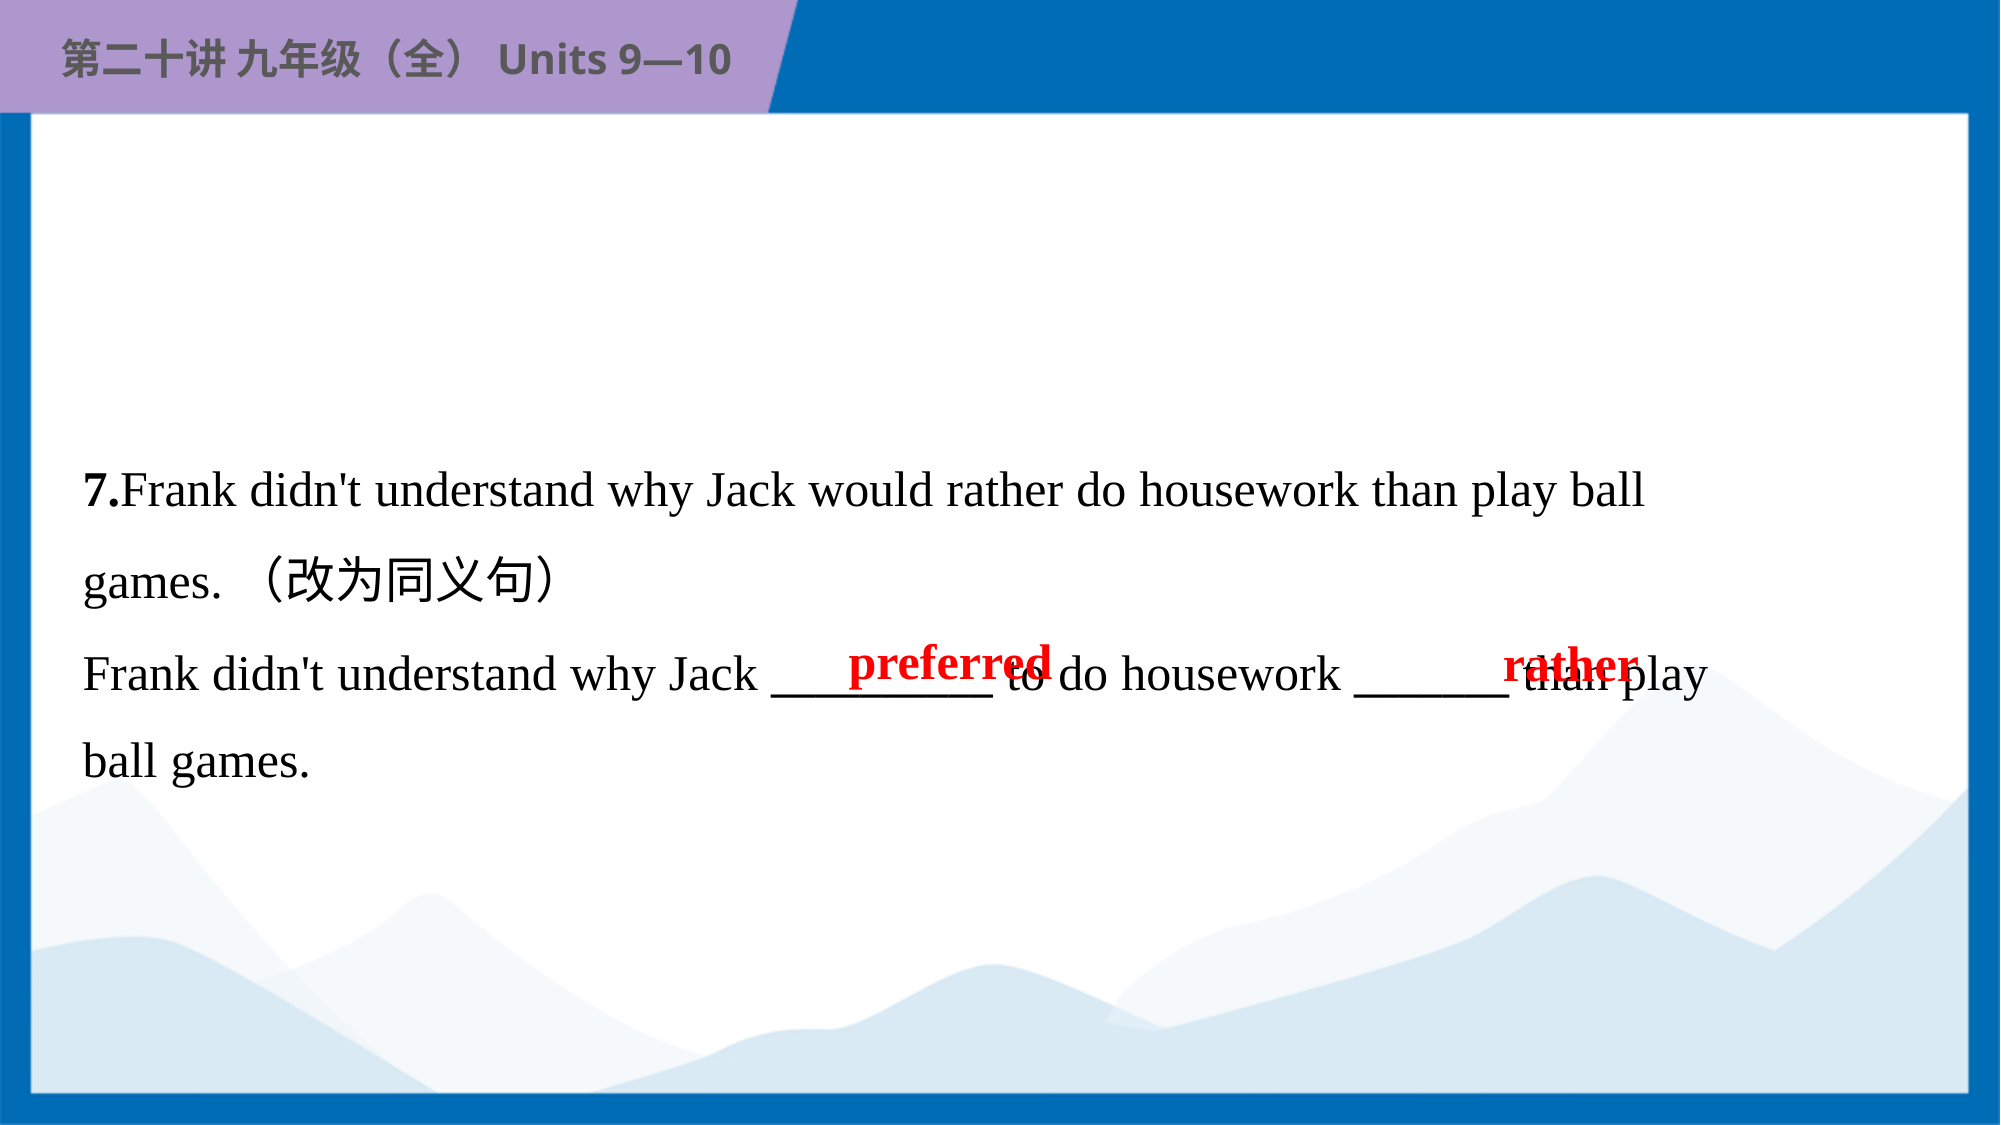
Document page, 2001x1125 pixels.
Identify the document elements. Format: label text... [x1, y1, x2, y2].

text_box preferred [830, 601, 1071, 681]
picture [0, 0, 2000, 1125]
text_box 7.Frank didn't understand why Jack would rather do housework than play ball games.（改为同义句） Frank didn't understand why Jack __________ to do housework _______ than play ball games. [82, 424, 1917, 778]
text_box rather [1485, 603, 1658, 683]
